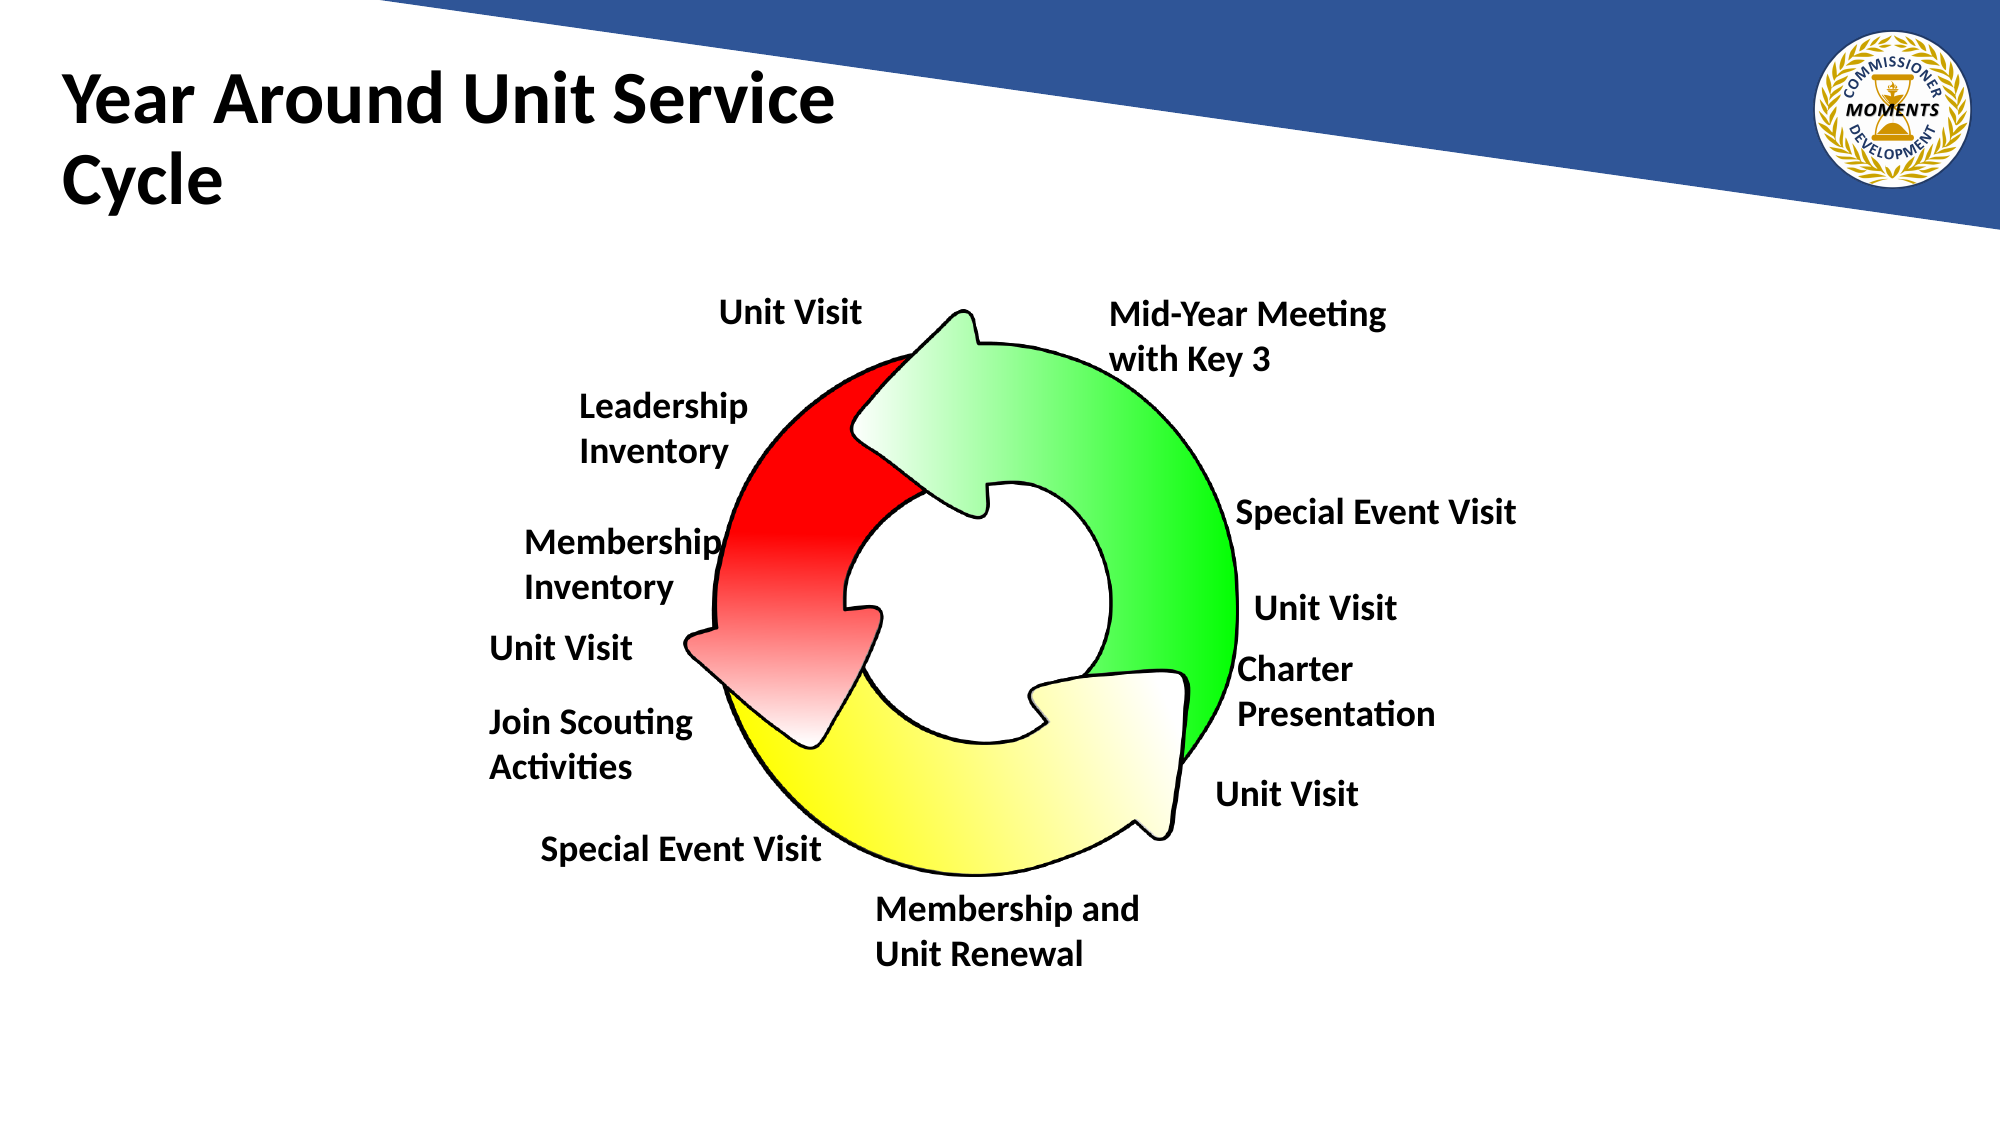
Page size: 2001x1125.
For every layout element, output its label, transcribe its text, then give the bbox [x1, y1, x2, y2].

text_box Membership Inventory [509, 509, 683, 615]
text_box Mid-Year Meeting with Key 3 [1093, 281, 1419, 387]
text_box Unit Visit [1239, 575, 1432, 636]
text_box Unit Visit [1239, 760, 1384, 821]
text_box Unit Visit [704, 279, 912, 309]
text_box Unit Visit [474, 615, 683, 676]
title Year Around Unit Service Cycle [47, 44, 972, 236]
text_box Special Event Visit [1239, 479, 1546, 540]
text_box Leadership Inventory [564, 373, 683, 479]
text_box Special Event Visit [525, 816, 683, 877]
text_box Membership and Unit Renewal [860, 877, 1222, 982]
picture [1813, 30, 1972, 189]
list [683, 309, 1239, 877]
text_box Charter Presentation [1239, 635, 1458, 741]
text_box Join Scouting Activities [474, 689, 683, 795]
